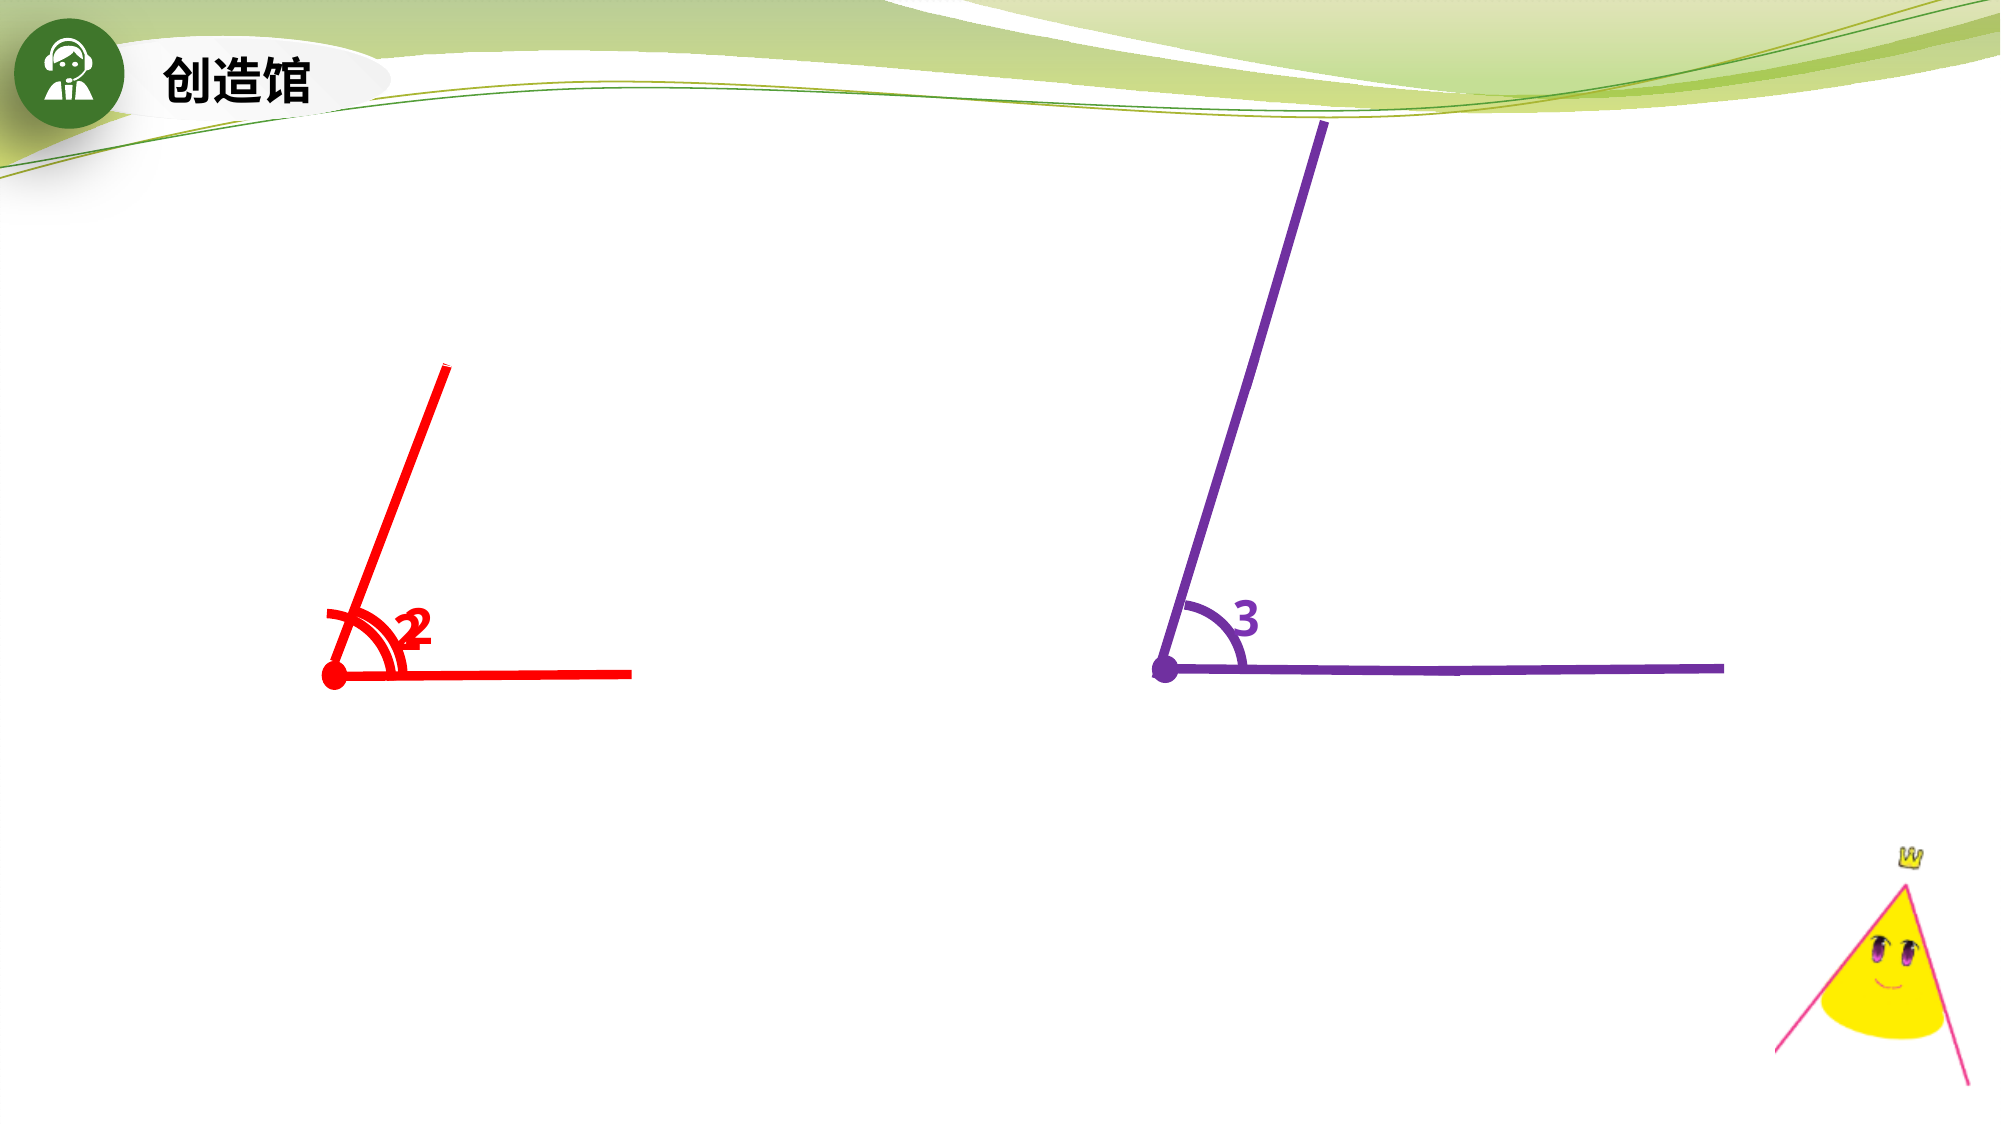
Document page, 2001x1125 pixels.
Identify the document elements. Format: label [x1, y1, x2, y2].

text_box [254, 593, 435, 752]
picture [1775, 845, 1985, 1105]
text_box [69, 357, 684, 958]
text_box [13, 17, 111, 130]
text_box [1245, 121, 1325, 388]
text_box [44, 87, 50, 100]
text_box [50, 35, 396, 121]
text_box [1106, 357, 1461, 743]
text_box [44, 53, 50, 71]
